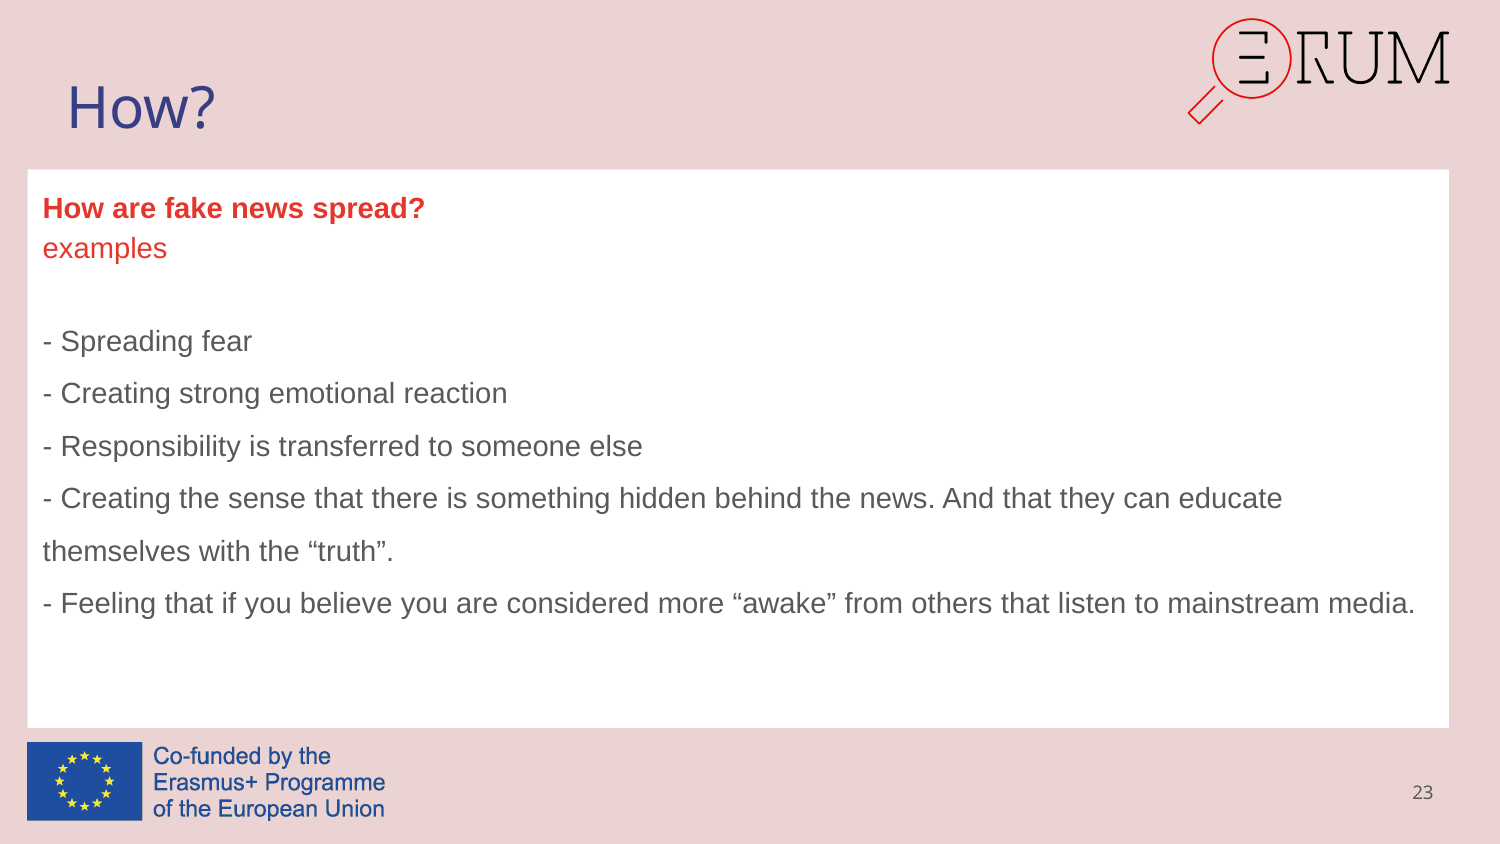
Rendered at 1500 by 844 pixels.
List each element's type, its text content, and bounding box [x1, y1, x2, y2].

list How are fake news spread? examples - Spreading fear - Creating strong emotional reaction - Responsibility is transferred to someone else - Creating the sense that there is something hidden behind the news. And that they can educate themselves with the “truth”. - Feeling that if you believe you are considered more “awake” from others that listen to mainstream media. [27, 169, 1449, 729]
picture [27, 742, 385, 821]
picture [1136, 0, 1500, 137]
title How? [51, 55, 1168, 150]
slide_number 23 [1358, 761, 1449, 826]
